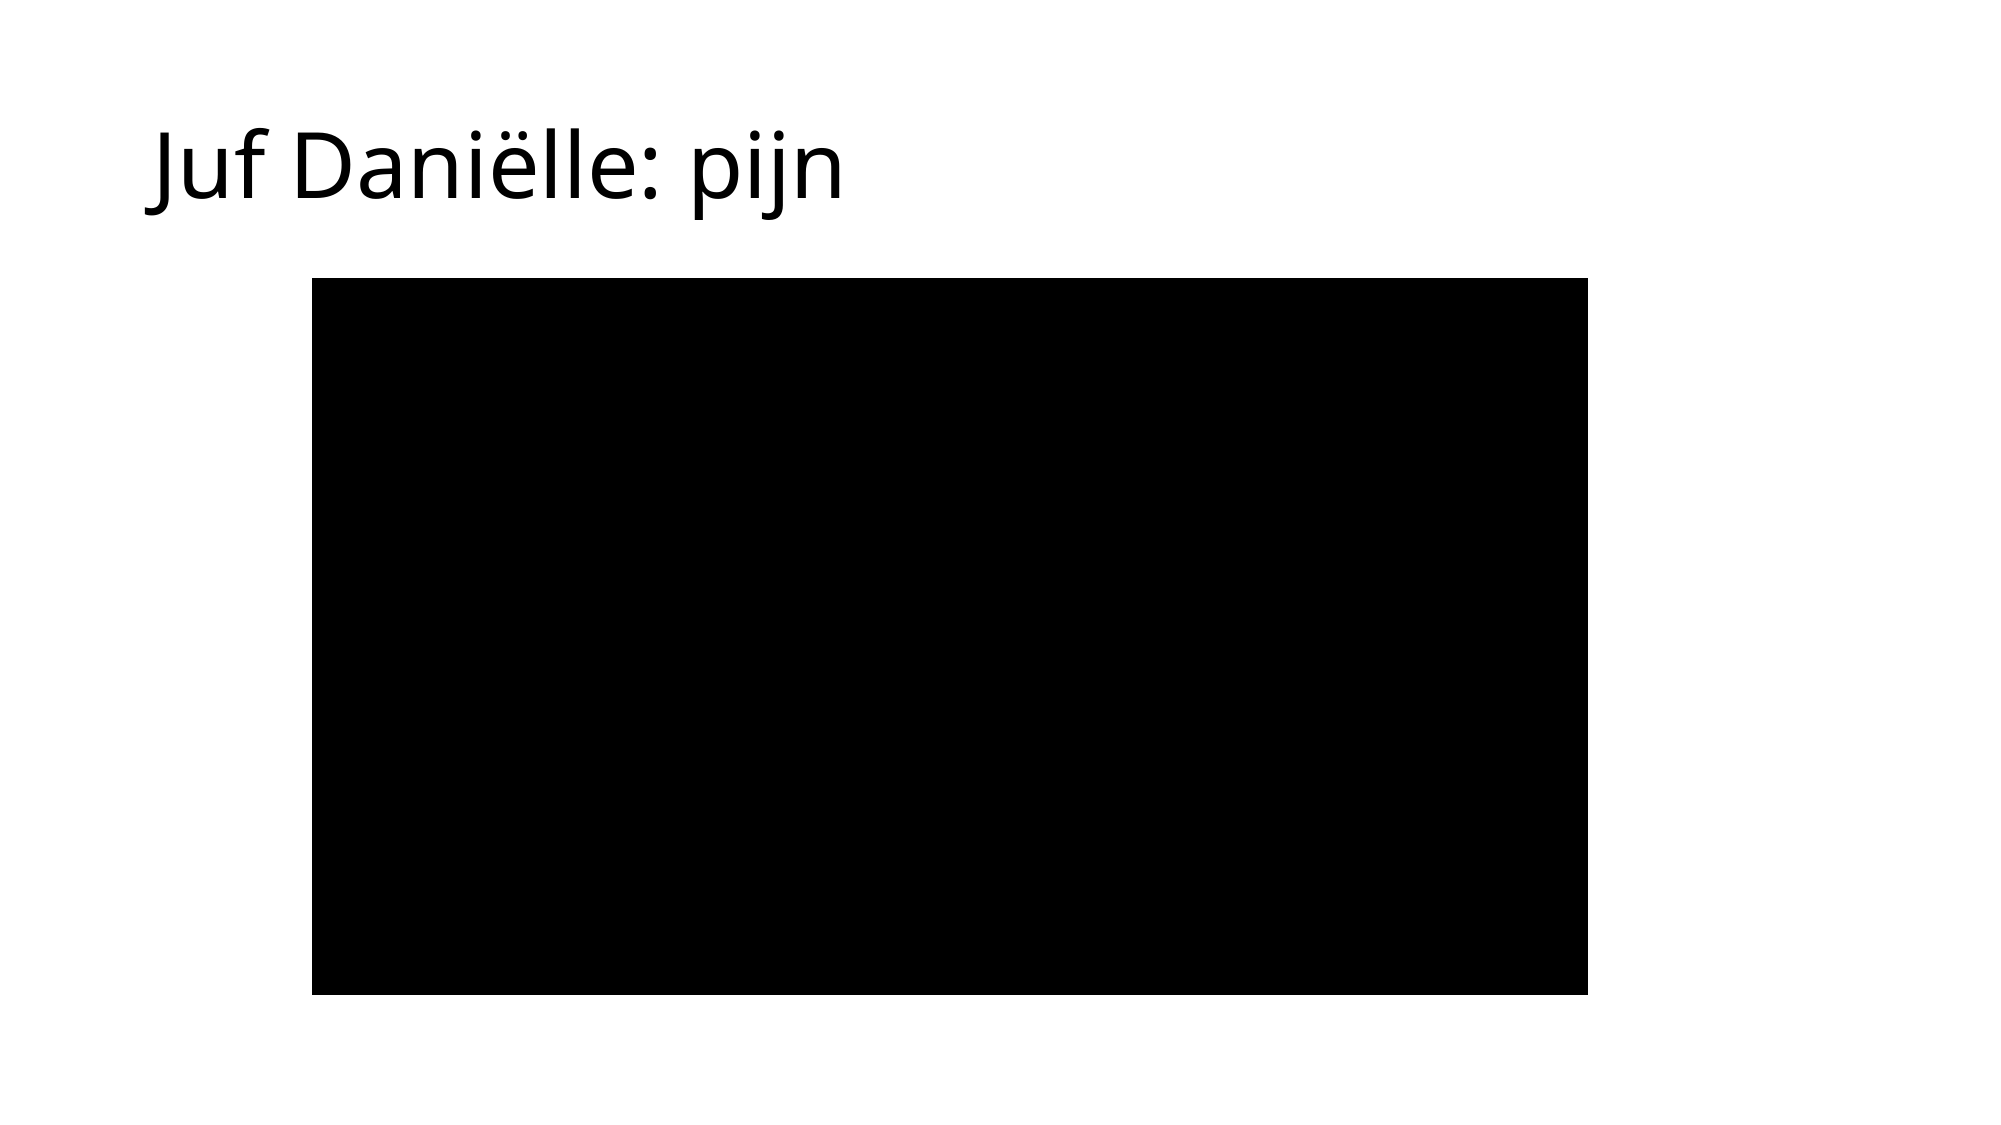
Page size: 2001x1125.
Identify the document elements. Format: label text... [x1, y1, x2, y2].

title Juf Daniëlle: pijn [137, 59, 1863, 278]
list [311, 277, 1589, 996]
